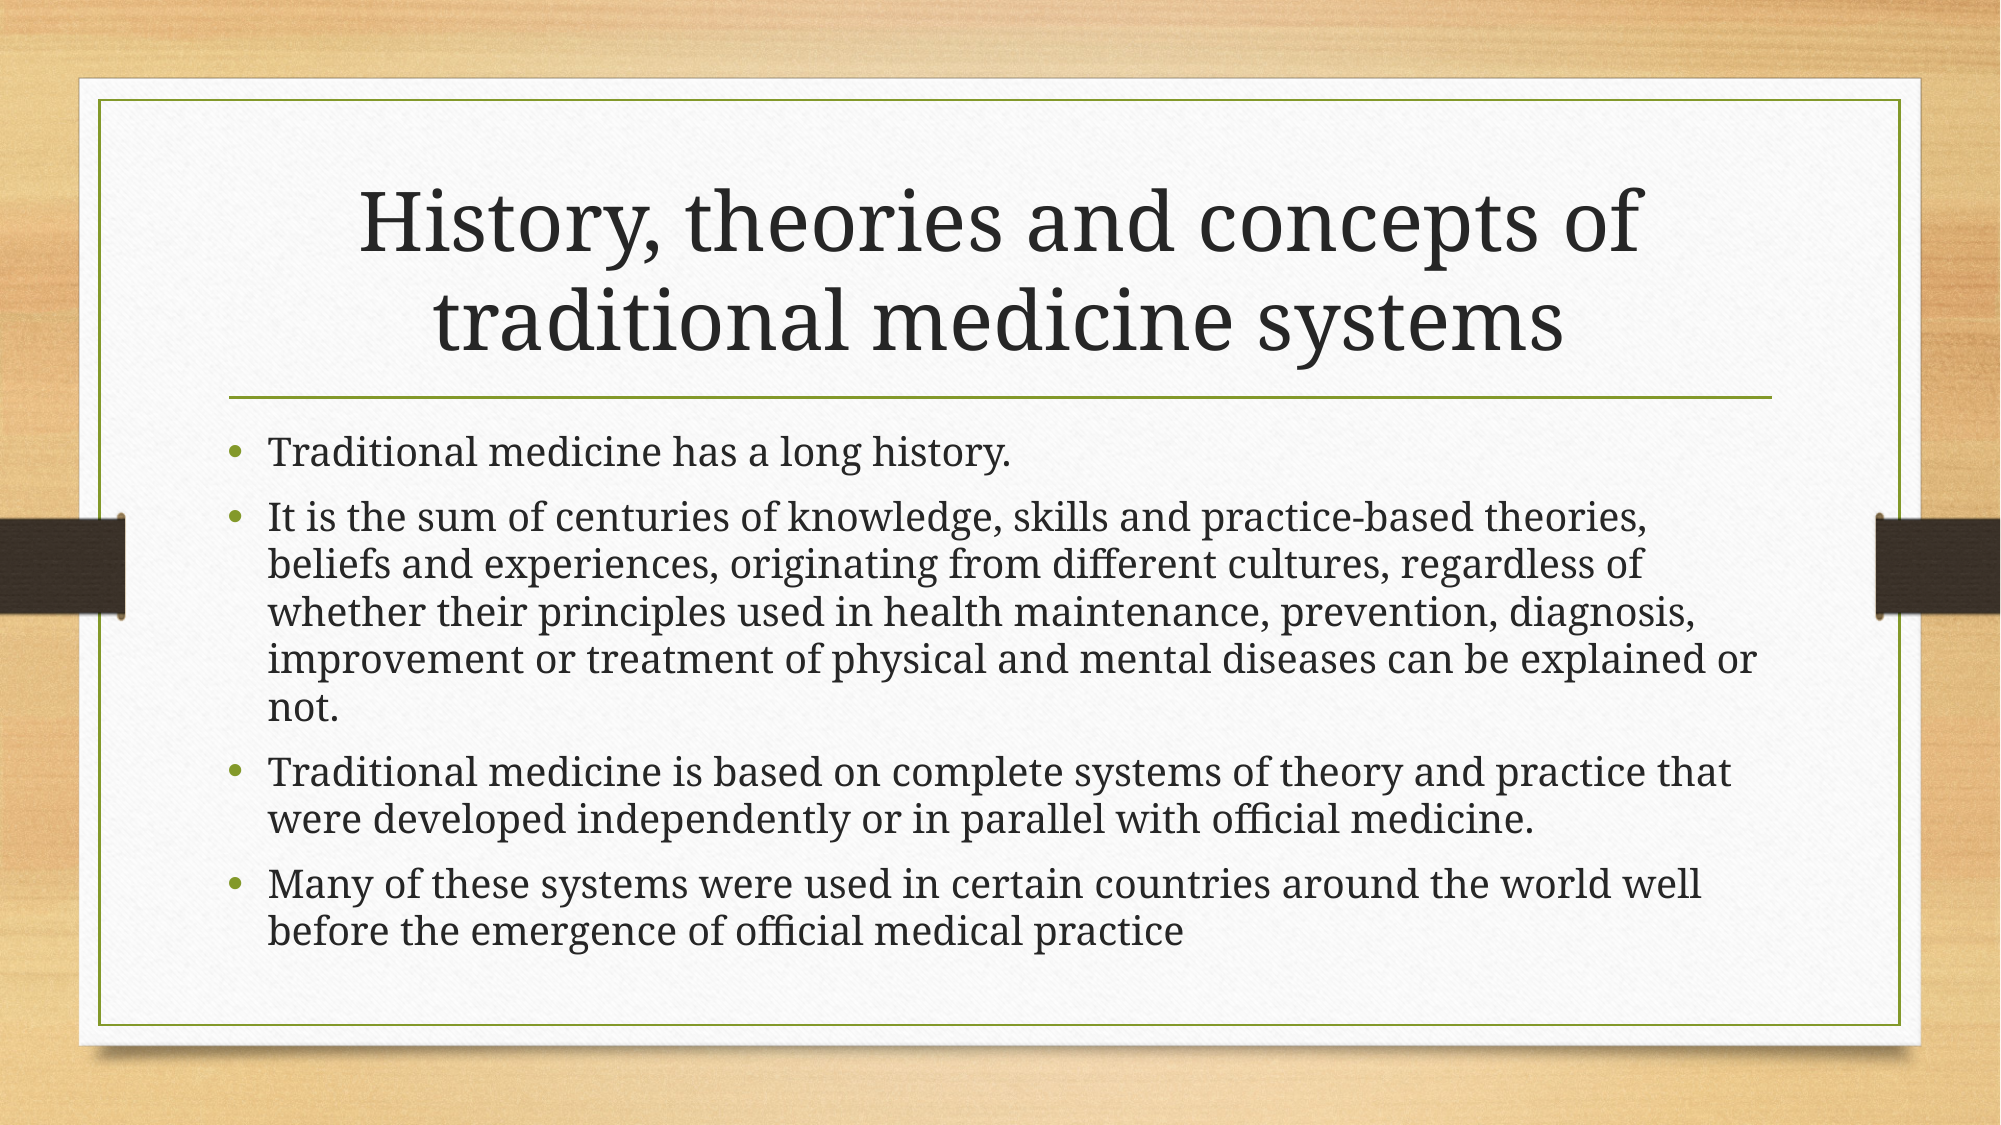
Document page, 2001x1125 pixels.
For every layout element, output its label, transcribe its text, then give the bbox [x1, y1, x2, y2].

list Traditional medicine has a long history. It is the sum of centuries of knowledge, skills and practice-based theories, beliefs and experiences, originating from different cultures, regardless of whether their principles used in health maintenance, prevention, diagnosis, improvement or treatment of physical and mental diseases can be explained or not. Traditional medicine is based on complete systems of theory and practice that were developed independently or in parallel with official medicine. Many of these systems were used in certain countries around the world well before the emergence of official medical practice [212, 419, 1788, 964]
title History, theories and concepts of traditional medicine systems [212, 161, 1788, 375]
picture [0, 0, 2001, 1125]
